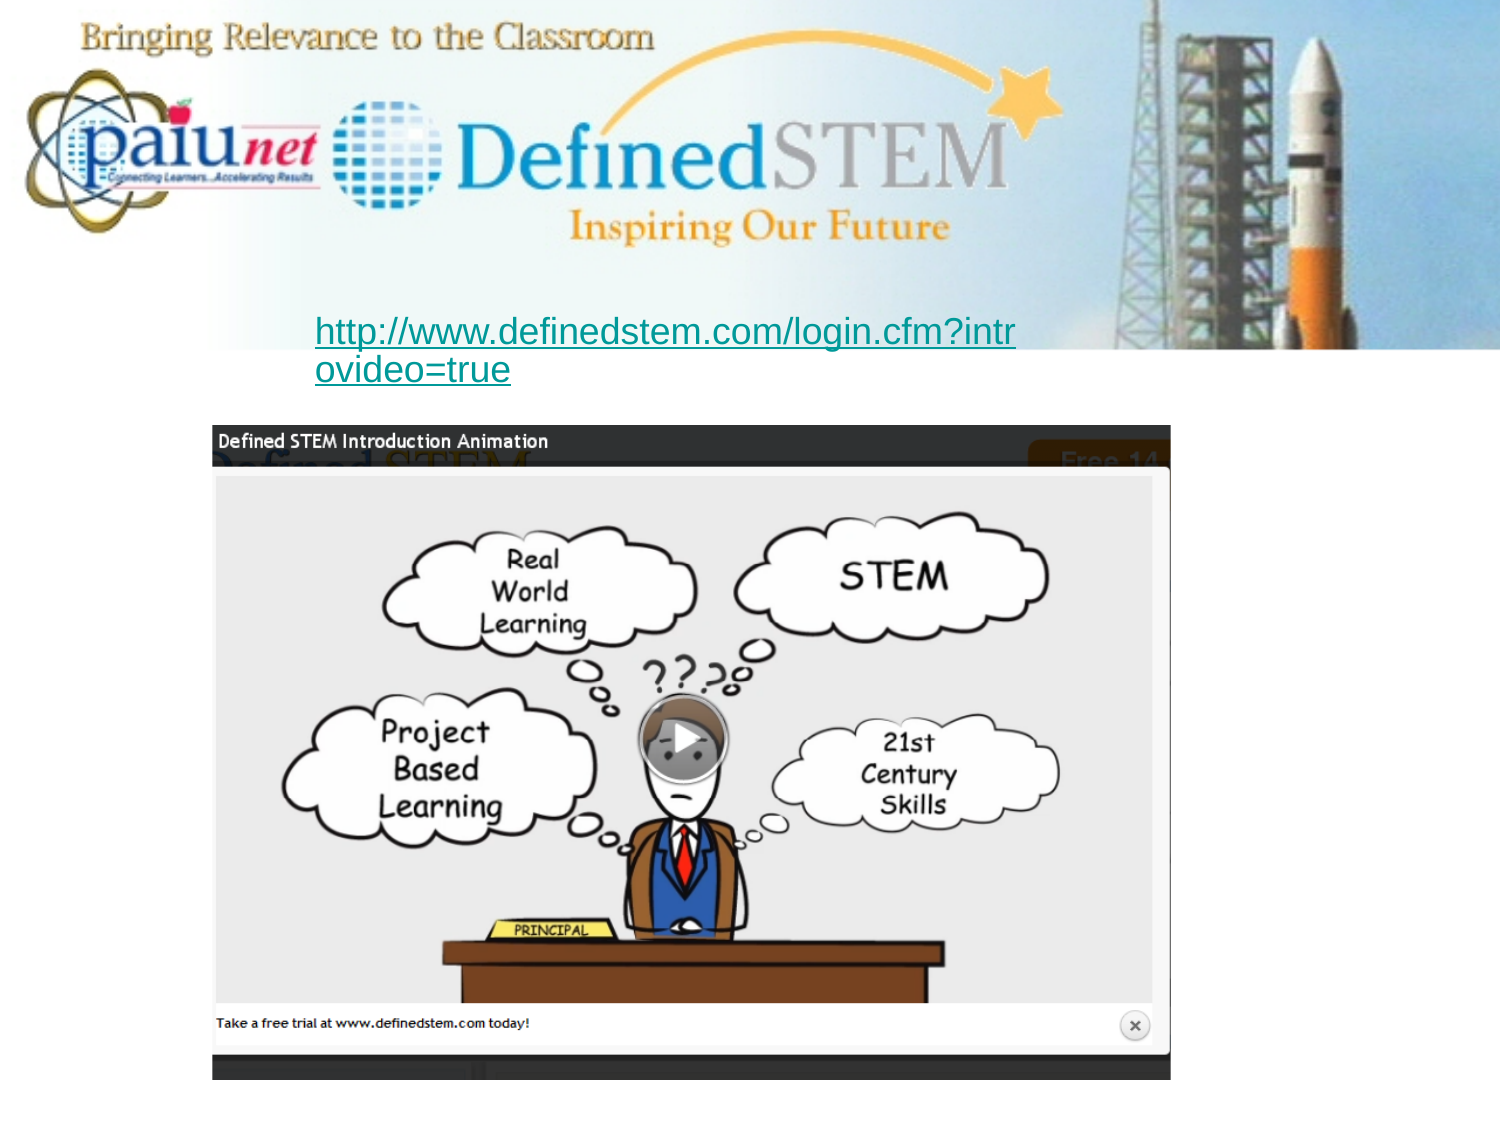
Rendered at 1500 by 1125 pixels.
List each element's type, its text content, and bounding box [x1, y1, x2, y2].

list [212, 424, 1171, 1081]
picture [0, 0, 1500, 365]
text_box http://www.definedstem.com/login.cfm?introvideo=true [299, 299, 1050, 360]
